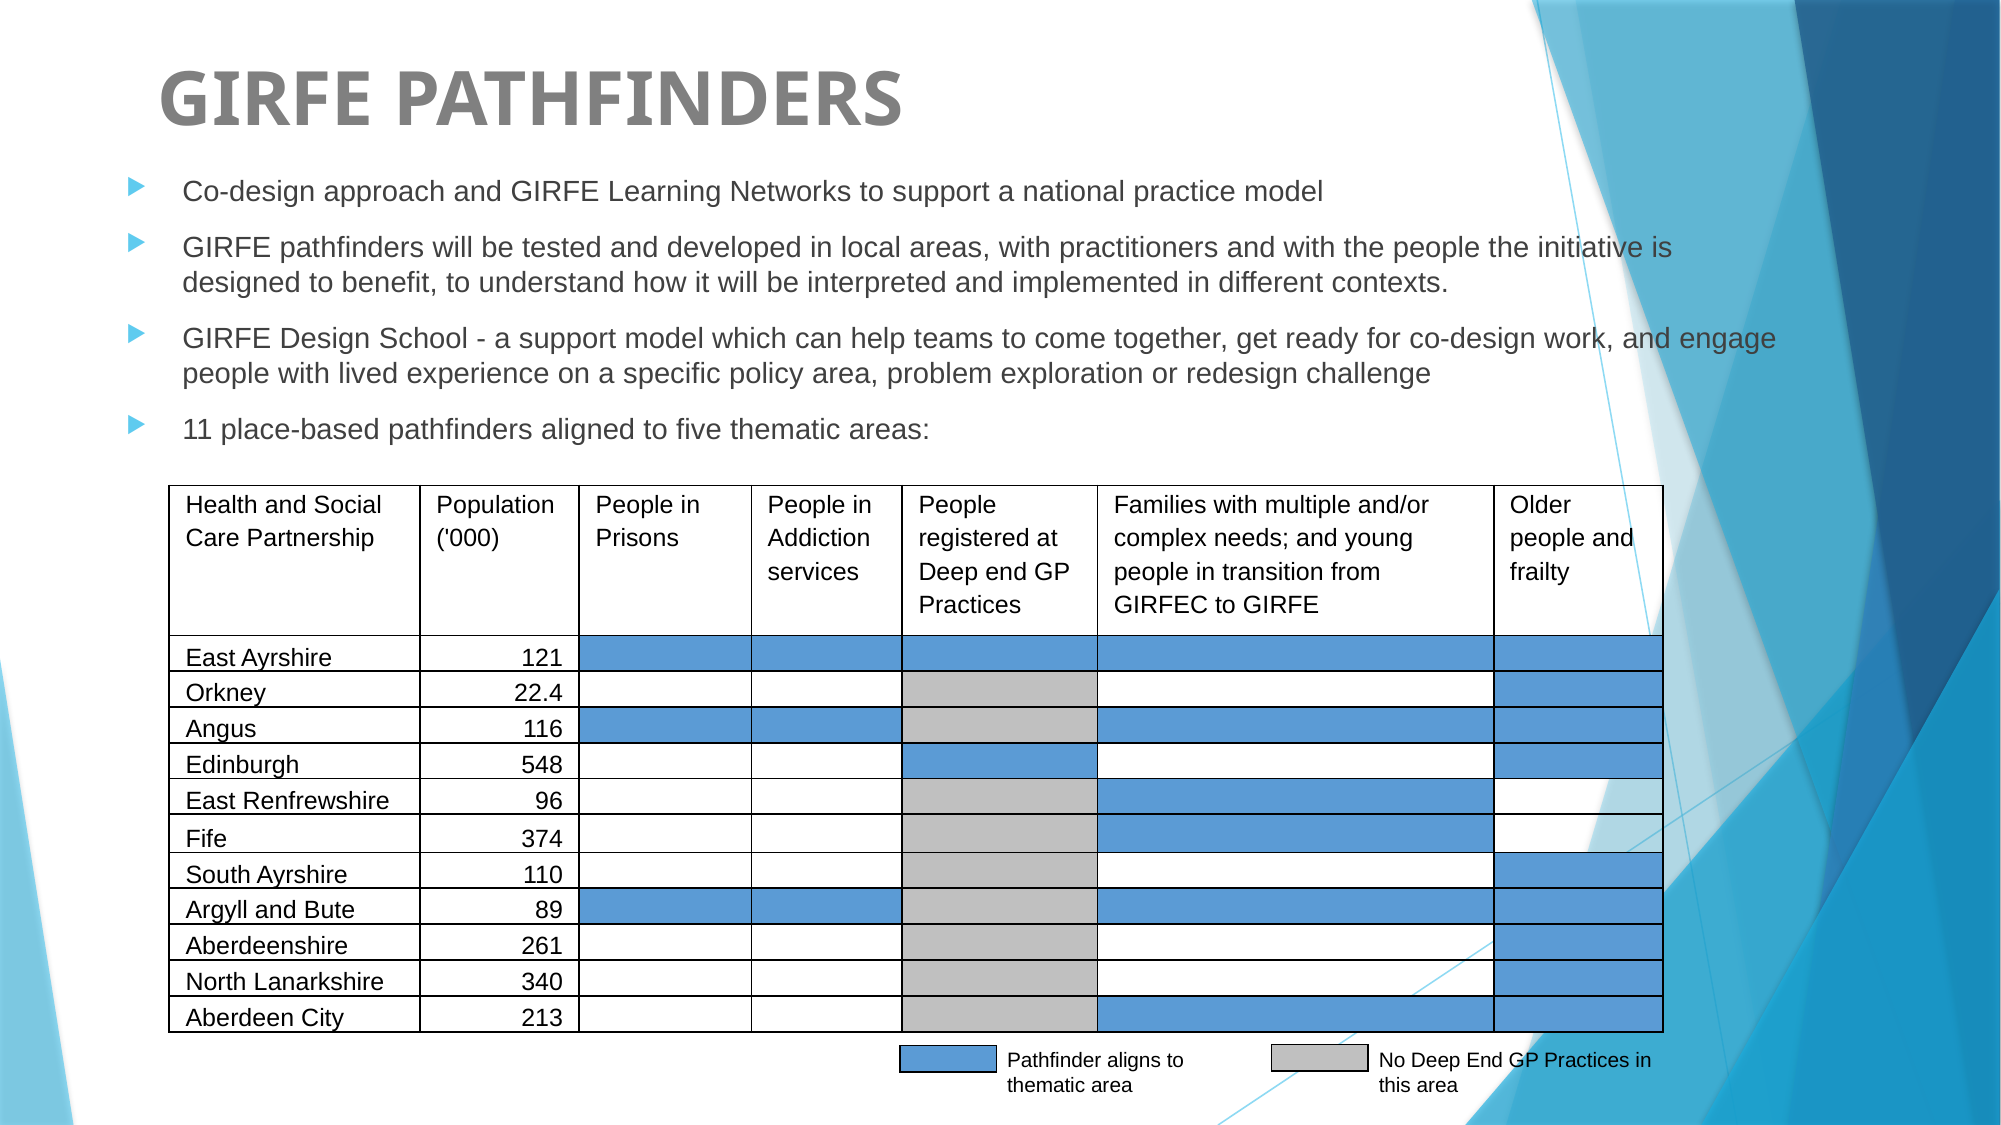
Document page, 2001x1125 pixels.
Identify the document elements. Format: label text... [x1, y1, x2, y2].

table_cell Fife [170, 815, 419, 852]
table_cell [1098, 708, 1493, 742]
table_cell [903, 815, 1097, 852]
table_cell Orkney [170, 672, 419, 706]
table_cell South Ayrshire [170, 853, 419, 887]
table_cell Angus [170, 708, 419, 742]
table_header Older people and frailty [1495, 486, 1662, 635]
table_header Population ('000) [421, 486, 578, 635]
table_cell Argyll and Bute [170, 889, 419, 923]
table_cell [580, 925, 751, 959]
table_cell [580, 744, 751, 778]
table_cell [1495, 889, 1662, 923]
table_cell [1098, 636, 1493, 670]
table_cell [1098, 815, 1493, 852]
table_cell [903, 779, 1097, 813]
table_cell [580, 779, 751, 813]
table_cell [903, 925, 1097, 959]
table_cell [1098, 925, 1493, 959]
table_cell [580, 961, 751, 995]
table_cell 261 [421, 925, 578, 959]
table_cell 121 [421, 636, 578, 670]
table_header Health and Social Care Partnership [170, 486, 419, 635]
table_cell East Renfrewshire [170, 779, 419, 813]
table_cell [1495, 672, 1662, 706]
table_header Families with multiple and/or complex needs; and young people in transition from GIRFEC to GIRFE [1098, 486, 1493, 635]
table_cell [580, 853, 751, 887]
table_header People in Addiction services [752, 486, 901, 635]
table_cell [752, 672, 901, 706]
table_cell [752, 925, 901, 959]
table_header People registered at Deep end GP Practices [903, 486, 1097, 635]
table_cell [752, 779, 901, 813]
table_cell 22.4 [421, 672, 578, 706]
table_cell [903, 708, 1097, 742]
table_cell Aberdeen City [170, 997, 419, 1031]
table_cell [903, 636, 1097, 670]
table_cell [1098, 961, 1493, 995]
table_cell [752, 744, 901, 778]
table_cell [1495, 779, 1662, 813]
text_box [900, 1045, 997, 1073]
list Co-design approach and GIRFE Learning Networks to support a national practice model GIRFE pathfinders will be tested and developed in local areas, with practitioners and with the people the initiative is designed to benefit, to understand how it will be interpreted and implemented in different contexts. GIRFE Design School - a support model which can help teams to come together, get ready for co-design work, and engage people with lived experience on a specific policy area, problem exploration or redesign challenge 11 place-based pathfinders aligned to five thematic areas: [111, 165, 1804, 1083]
table_cell Aberdeenshire [170, 925, 419, 959]
table_cell [1098, 744, 1493, 778]
table_cell [1495, 636, 1662, 670]
table_cell [1098, 779, 1493, 813]
table_cell [903, 853, 1097, 887]
table_cell [1495, 744, 1662, 778]
table_cell 96 [421, 779, 578, 813]
table_cell [1495, 708, 1662, 742]
table_cell 116 [421, 708, 578, 742]
table_cell Edinburgh [170, 744, 419, 778]
table_cell [752, 708, 901, 742]
table_cell [903, 961, 1097, 995]
table_cell [903, 889, 1097, 923]
table_cell [752, 961, 901, 995]
table_cell [752, 889, 901, 923]
text_box Pathfinder aligns to thematic area [1000, 1040, 1270, 1071]
table_cell 89 [421, 889, 578, 923]
table_header People in Prisons [580, 486, 751, 635]
table_cell [903, 744, 1097, 778]
table_cell 340 [421, 961, 578, 995]
table_cell East Ayrshire [170, 636, 419, 670]
table_cell [1495, 815, 1662, 852]
table_cell [580, 889, 751, 923]
table_cell [1495, 997, 1662, 1031]
table_cell [580, 997, 751, 1031]
title GIRFE PATHFINDERS [142, 42, 1554, 165]
text_box [1271, 1044, 1368, 1071]
table_cell 548 [421, 744, 578, 778]
table_cell 110 [421, 853, 578, 887]
table_cell [1495, 925, 1662, 959]
table_cell [580, 636, 751, 670]
table_cell [903, 672, 1097, 706]
table_cell [903, 997, 1097, 1031]
table_cell [1098, 853, 1493, 887]
table_cell North Lanarkshire [170, 961, 419, 995]
table_cell [1098, 672, 1493, 706]
table_cell [1495, 853, 1662, 887]
table_cell [1098, 997, 1493, 1031]
table_cell [1495, 961, 1662, 995]
table_cell [752, 997, 901, 1031]
table_cell [752, 636, 901, 670]
table_cell 213 [421, 997, 578, 1031]
table_cell [752, 815, 901, 852]
table_cell [580, 708, 751, 742]
table_cell [580, 672, 751, 706]
table_cell 374 [421, 815, 578, 852]
table_cell [752, 853, 901, 887]
table_cell [1098, 889, 1493, 923]
table_cell [580, 815, 751, 852]
text_box No Deep End GP Practices in this area [1372, 1040, 1685, 1075]
